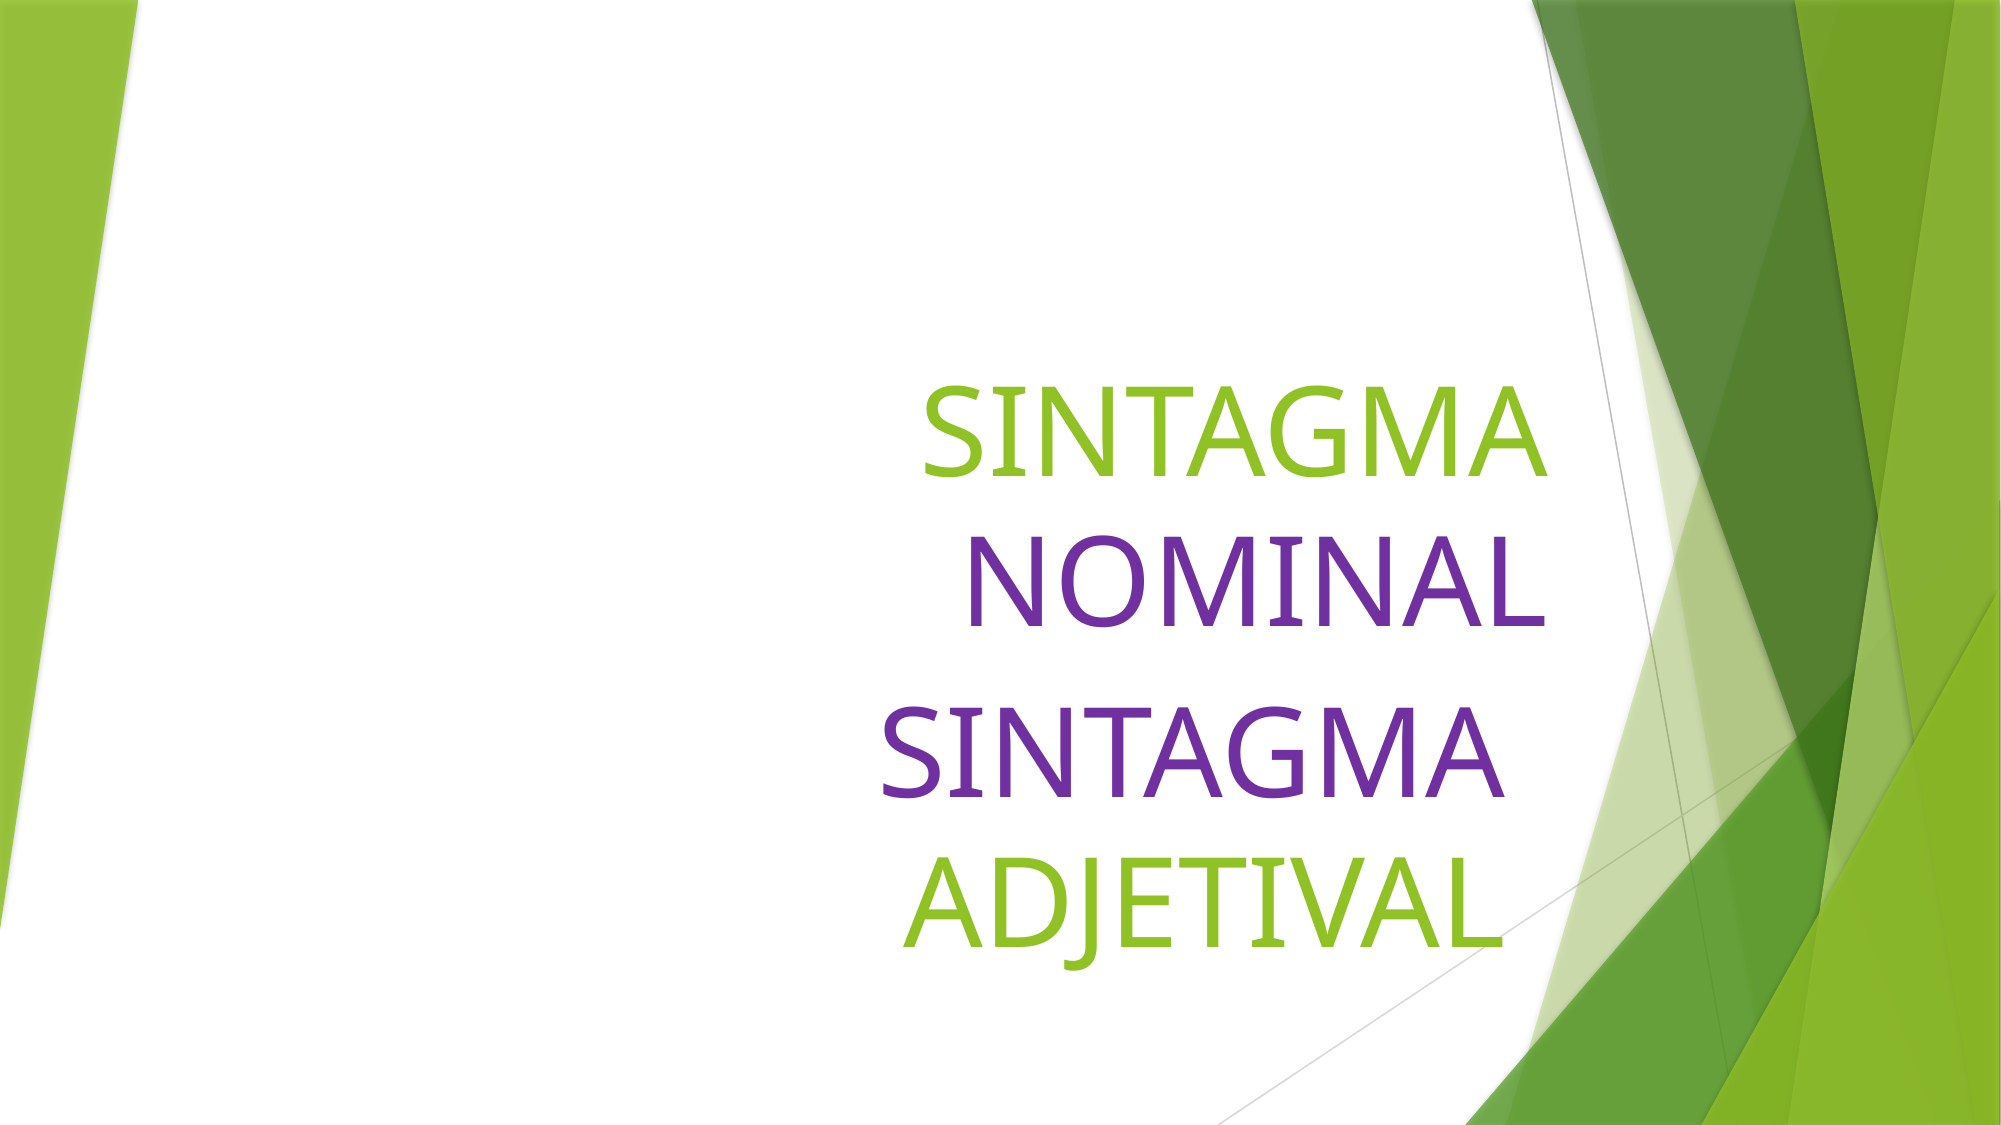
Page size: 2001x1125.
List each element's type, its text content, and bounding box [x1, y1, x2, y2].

subtitle SINTAGMA ADJETIVAL [247, 664, 1522, 845]
title SINTAGMA NOMINAL [289, 388, 1564, 659]
